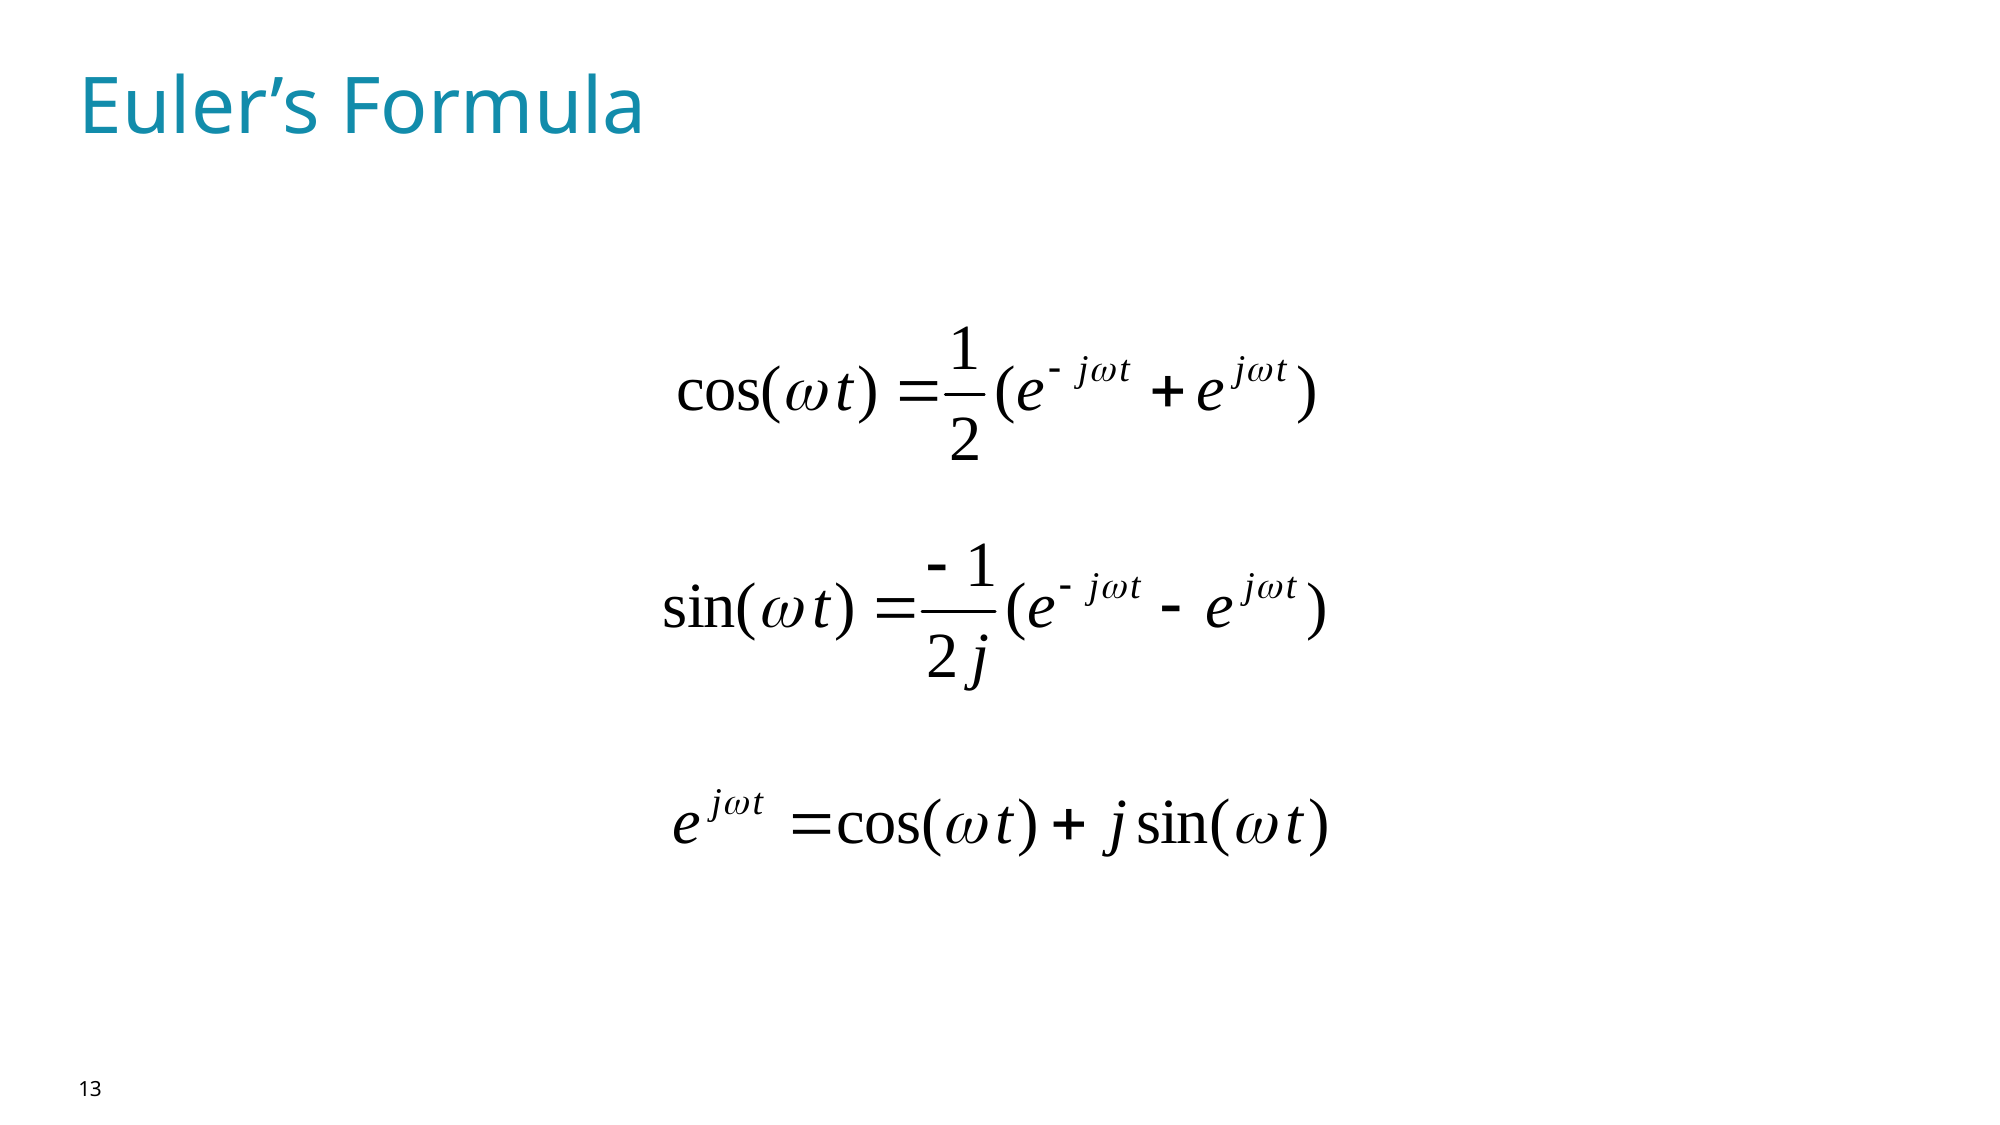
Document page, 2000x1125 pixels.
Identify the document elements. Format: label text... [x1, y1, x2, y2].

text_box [654, 525, 1339, 703]
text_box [663, 773, 1342, 871]
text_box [667, 304, 1329, 574]
title Euler’s Formula [78, 55, 1910, 150]
